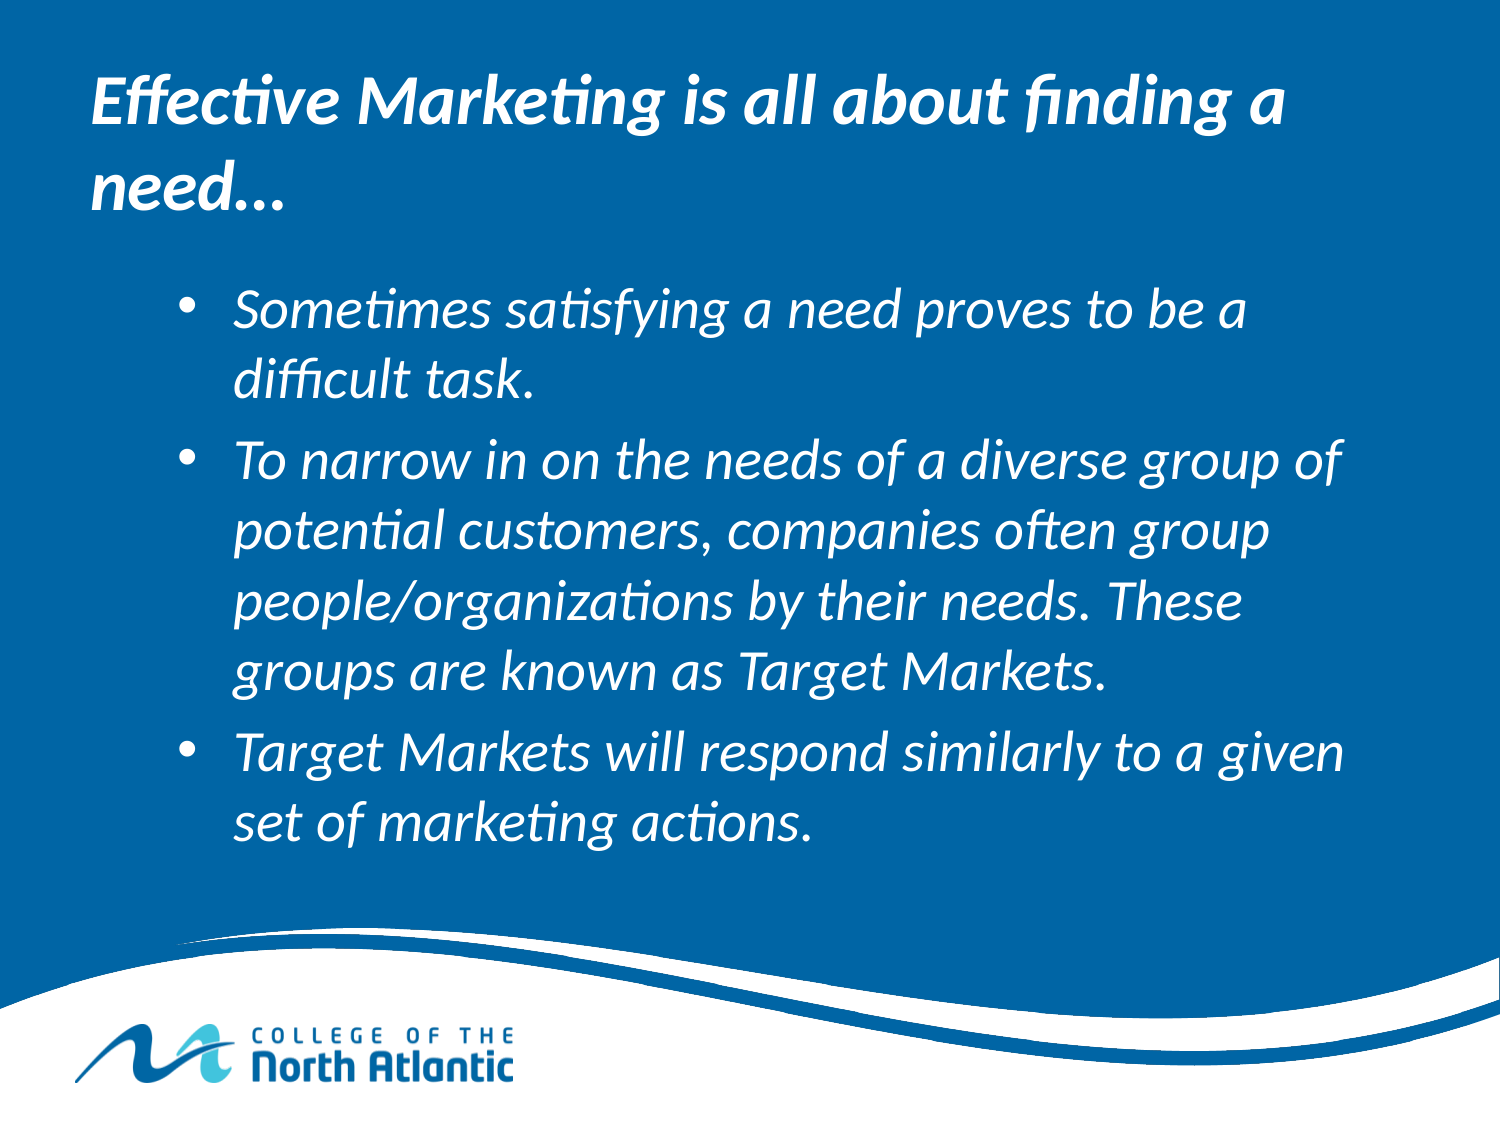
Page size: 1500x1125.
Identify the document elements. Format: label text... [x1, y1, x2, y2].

picture [0, 928, 1500, 1125]
list Sometimes satisfying a need proves to be a difficult task. To narrow in on the needs of a diverse group of potential customers, companies often group people/organizations by their needs. These groups are known as Target Markets. Target Markets will respond similarly to a given set of marketing actions. [162, 262, 1425, 1005]
title Effective Marketing is all about finding a need… [75, 45, 1425, 233]
